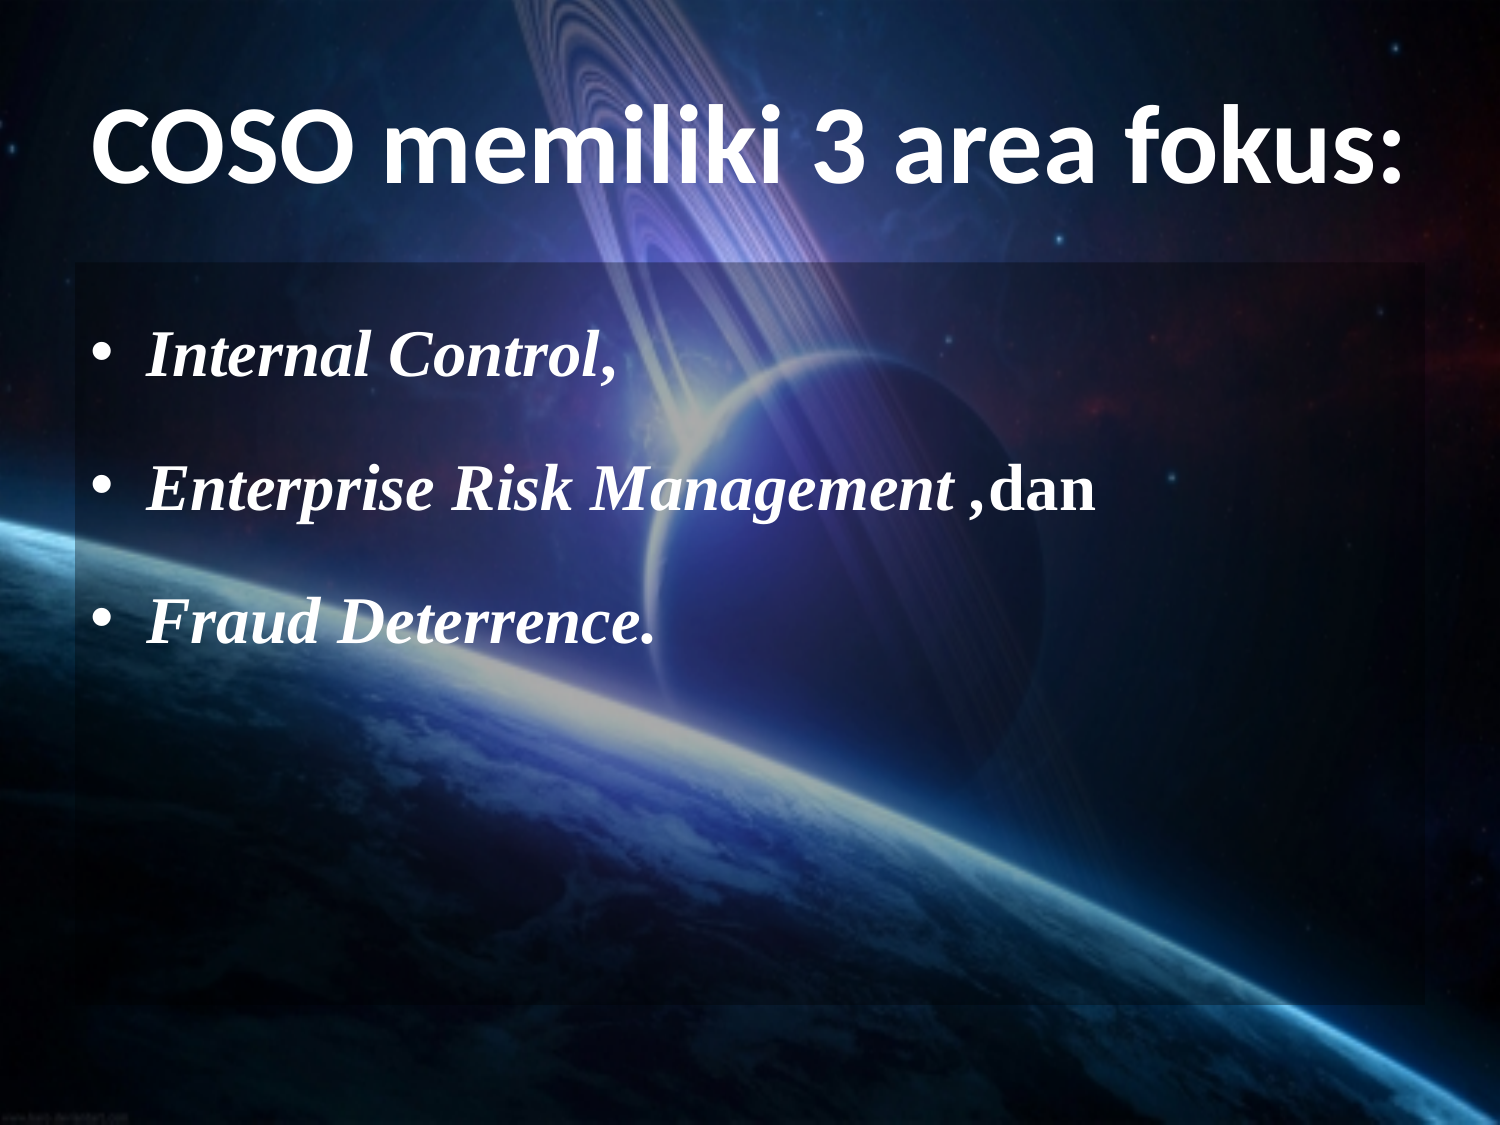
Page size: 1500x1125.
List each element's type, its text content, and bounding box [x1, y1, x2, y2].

picture [0, 0, 1500, 1125]
title COSO memiliki 3 area fokus: [75, 45, 1425, 233]
list Internal Control, Enterprise Risk Management ,dan Fraud Deterrence. [75, 262, 1425, 1005]
